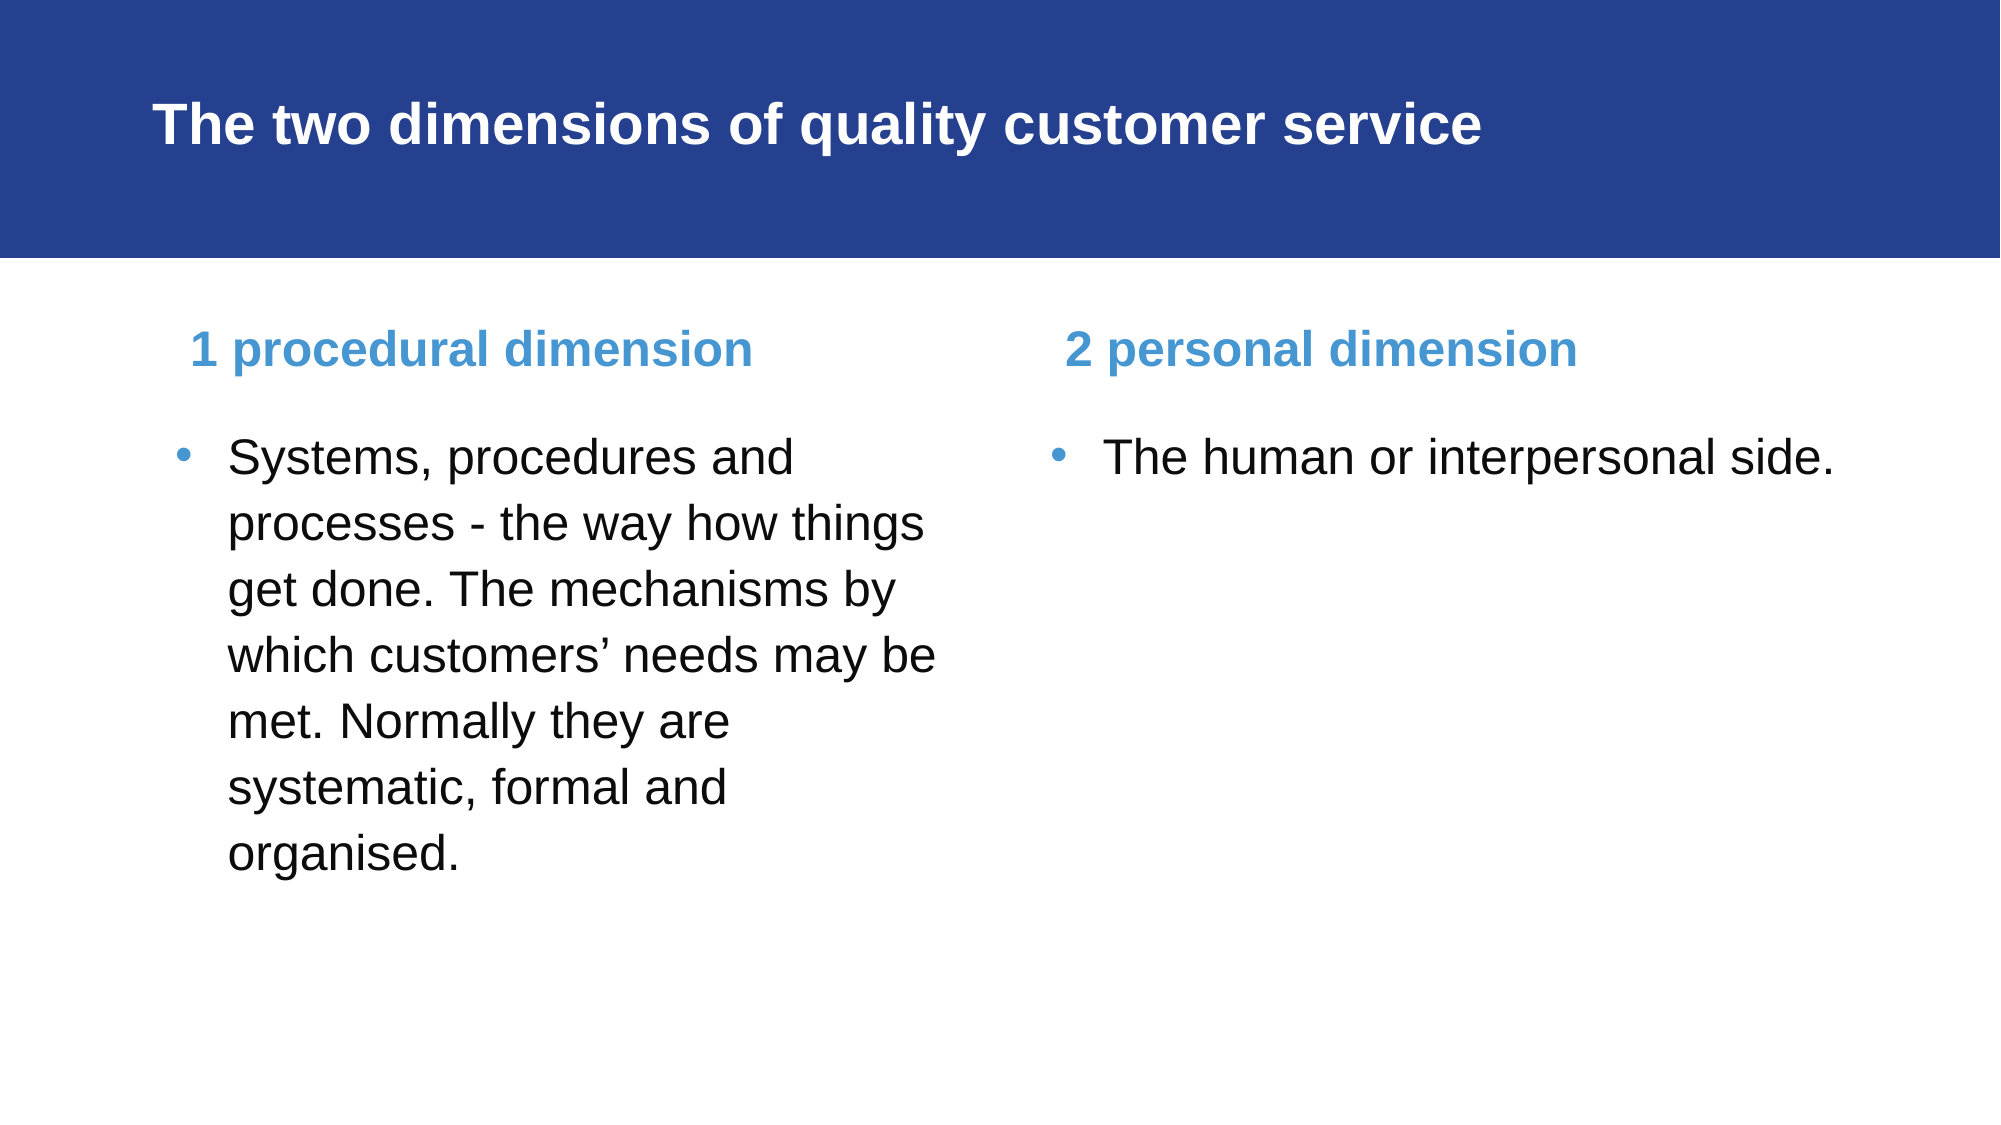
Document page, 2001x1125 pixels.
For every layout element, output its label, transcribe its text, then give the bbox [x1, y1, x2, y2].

list Systems, procedures and processes - the way how things get done. The mechanisms by which customers’ needs may be met. Normally they are systematic, formal and organised. [137, 410, 984, 1017]
list 2 personal dimension [1012, 275, 1863, 410]
list 1 procedural dimension [137, 275, 984, 410]
title The two dimensions of quality customer service [137, 20, 1863, 238]
list The human or interpersonal side. [1012, 410, 1863, 1017]
